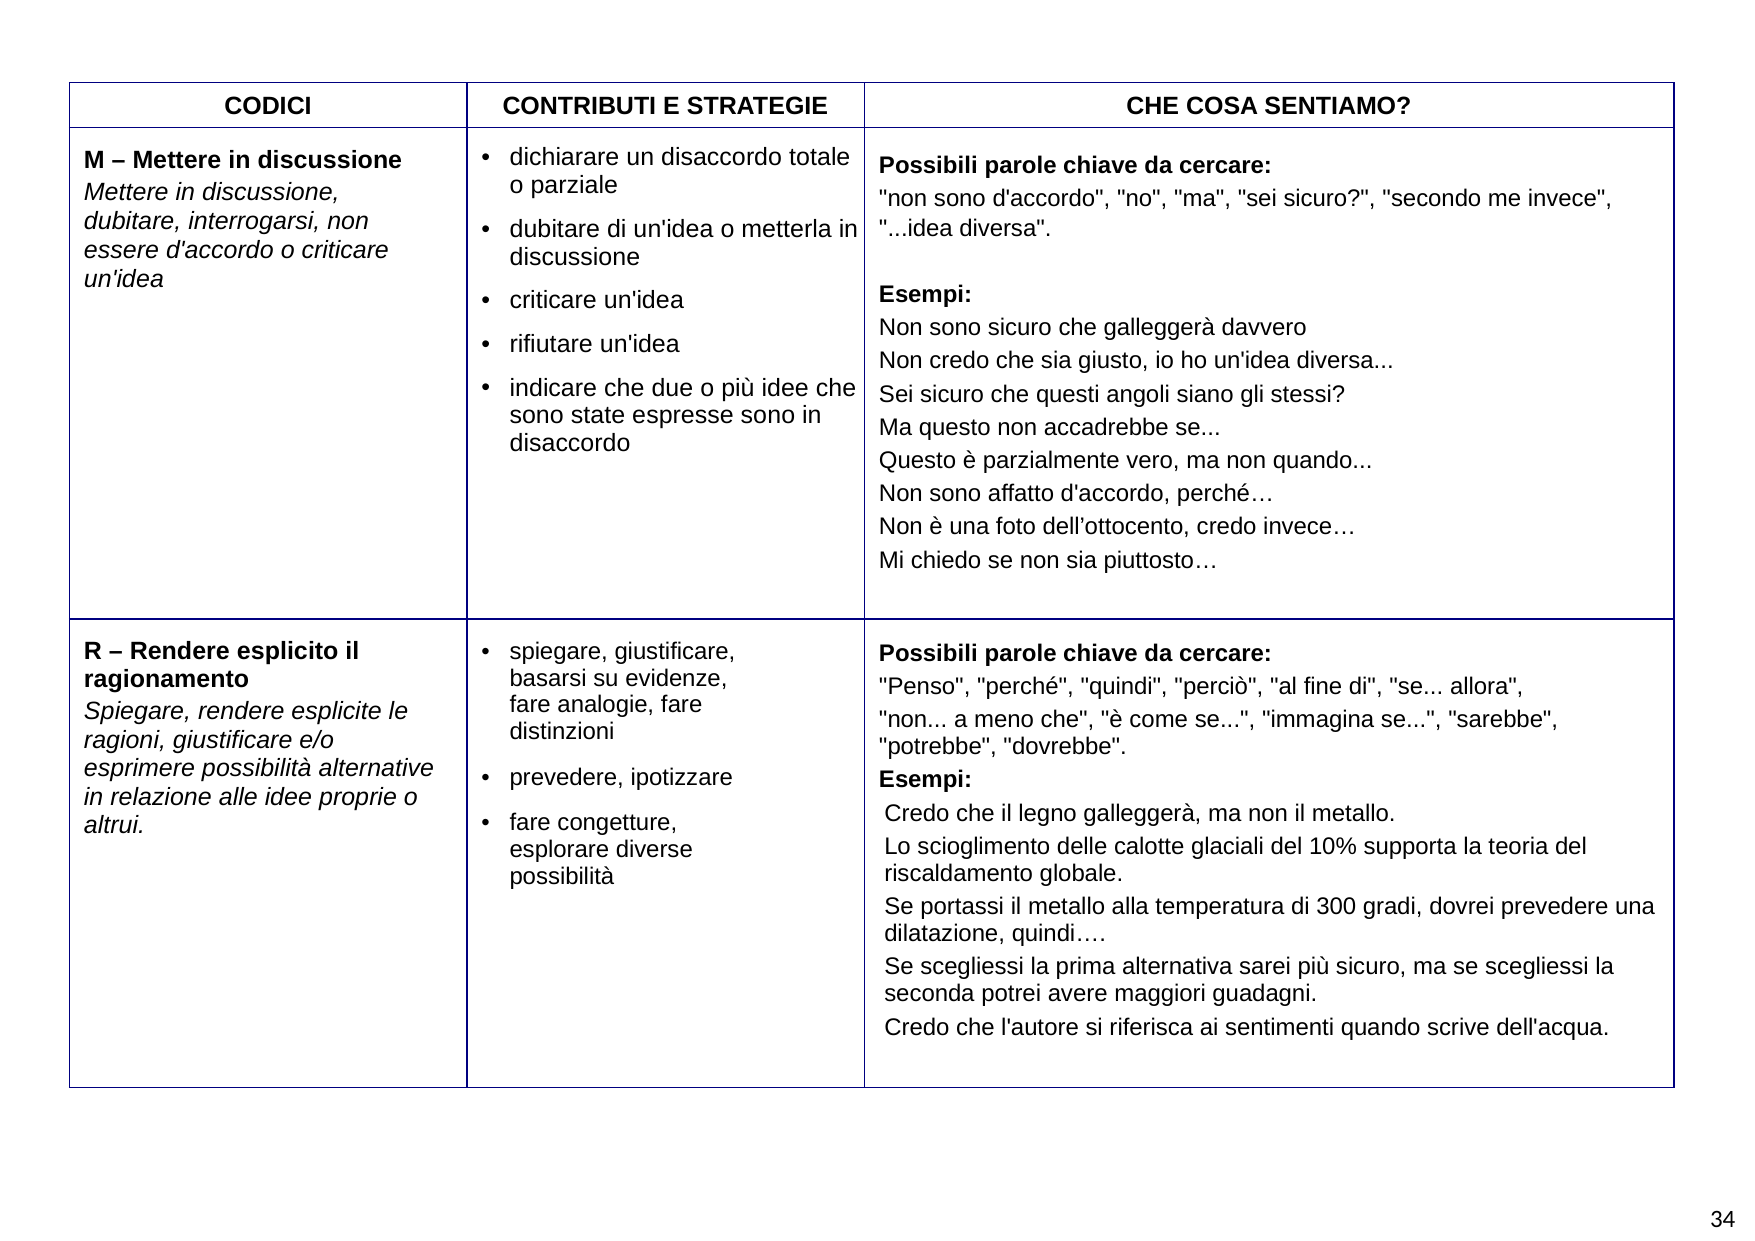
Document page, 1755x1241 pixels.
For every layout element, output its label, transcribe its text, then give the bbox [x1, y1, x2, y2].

table_header CODICI [70, 83, 466, 127]
table_header CONTRIBUTI E STRATEGIE [468, 83, 864, 127]
table_cell Possibili parole chiave da cercare: "Penso", "perché", "quindi", "perciò", "al fine di", "se... allora", "non... a meno che", "è come se...", "immagina se...", "sarebbe", "potrebbe", "dovrebbe". Esempi: Credo che il legno galleggerà, ma non il metallo. Lo scioglimento delle calotte glaciali del 10% supporta la teoria del riscaldamento globale. Se portassi il metallo alla temperatura di 300 gradi, dovrei prevedere una dilatazione, quindi…. Se scegliessi la prima alternativa sarei più sicuro, ma se scegliessi la seconda potrei avere maggiori guadagni. Credo che l'autore si riferisca ai sentimenti quando scrive dell'acqua. [865, 620, 1673, 1087]
text_box 34 [1695, 1195, 1752, 1241]
table_cell R – Rendere esplicito il ragionamento Spiegare, rendere esplicite le ragioni, giustificare e/o esprimere possibilità alternative in relazione alle idee proprie o altrui. [70, 620, 466, 1087]
table_header CHE COSA SENTIAMO? [865, 83, 1673, 127]
table_cell dichiarare un disaccordo totale o parziale dubitare di un'idea o metterla in discussione criticare un'idea rifiutare un'idea indicare che due o più idee che sono state espresse sono in disaccordo [468, 128, 864, 618]
table_cell Possibili parole chiave da cercare: "non sono d'accordo", "no", "ma", "sei sicuro?", "secondo me invece", "...idea diversa". Esempi: Non sono sicuro che galleggerà davvero Non credo che sia giusto, io ho un'idea diversa... Sei sicuro che questi angoli siano gli stessi? Ma questo non accadrebbe se... Questo è parzialmente vero, ma non quando... Non sono affatto d'accordo, perché… Non è una foto dell’ottocento, credo invece… Mi chiedo se non sia piuttosto… [865, 128, 1673, 618]
table_cell M – Mettere in discussione Mettere in discussione, dubitare, interrogarsi, non essere d'accordo o criticare un'idea [70, 128, 466, 618]
table_cell spiegare, giustificare, basarsi su evidenze, fare analogie, fare distinzioni prevedere, ipotizzare fare congetture, esplorare diverse possibilità [468, 620, 864, 1087]
